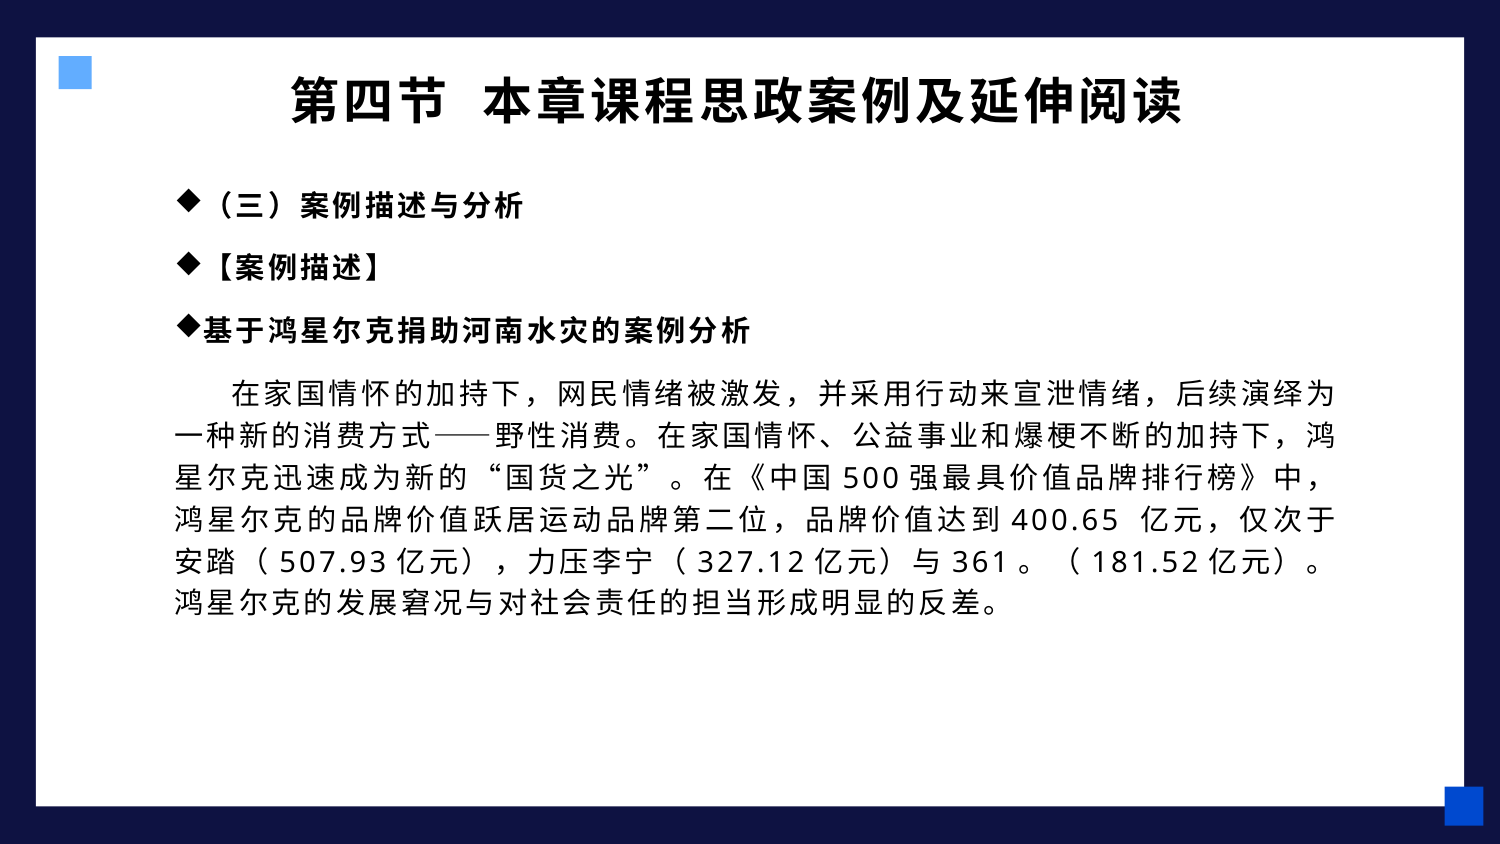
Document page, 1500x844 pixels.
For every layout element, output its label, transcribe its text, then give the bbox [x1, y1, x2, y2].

title 第四节 本章课程思政案例及延伸阅读 [141, 48, 1327, 139]
list （三）案例描述与分析 【案例描述】 基于鸿星尔克捐助河南水灾的案例分析 在家国情怀的加持下，网民情绪被激发，并采用行动来宣泄情绪，后续演绎为一种新的消费方式——野性消费。在家国情怀、公益事业和爆梗不断的加持下，鸿星尔克迅速成为新的“国货之光”。在《中国500强最具价值品牌排行榜》中，鸿星尔克的品牌价值跃居运动品牌第二位，品牌价值达到400.65 亿元，仅次于安踏（507.93亿元），力压李宁（327.12亿元）与361。（181.52亿元）。鸿星尔克的发展窘况与对社会责任的担当形成明显的反差。 [157, 179, 1353, 605]
